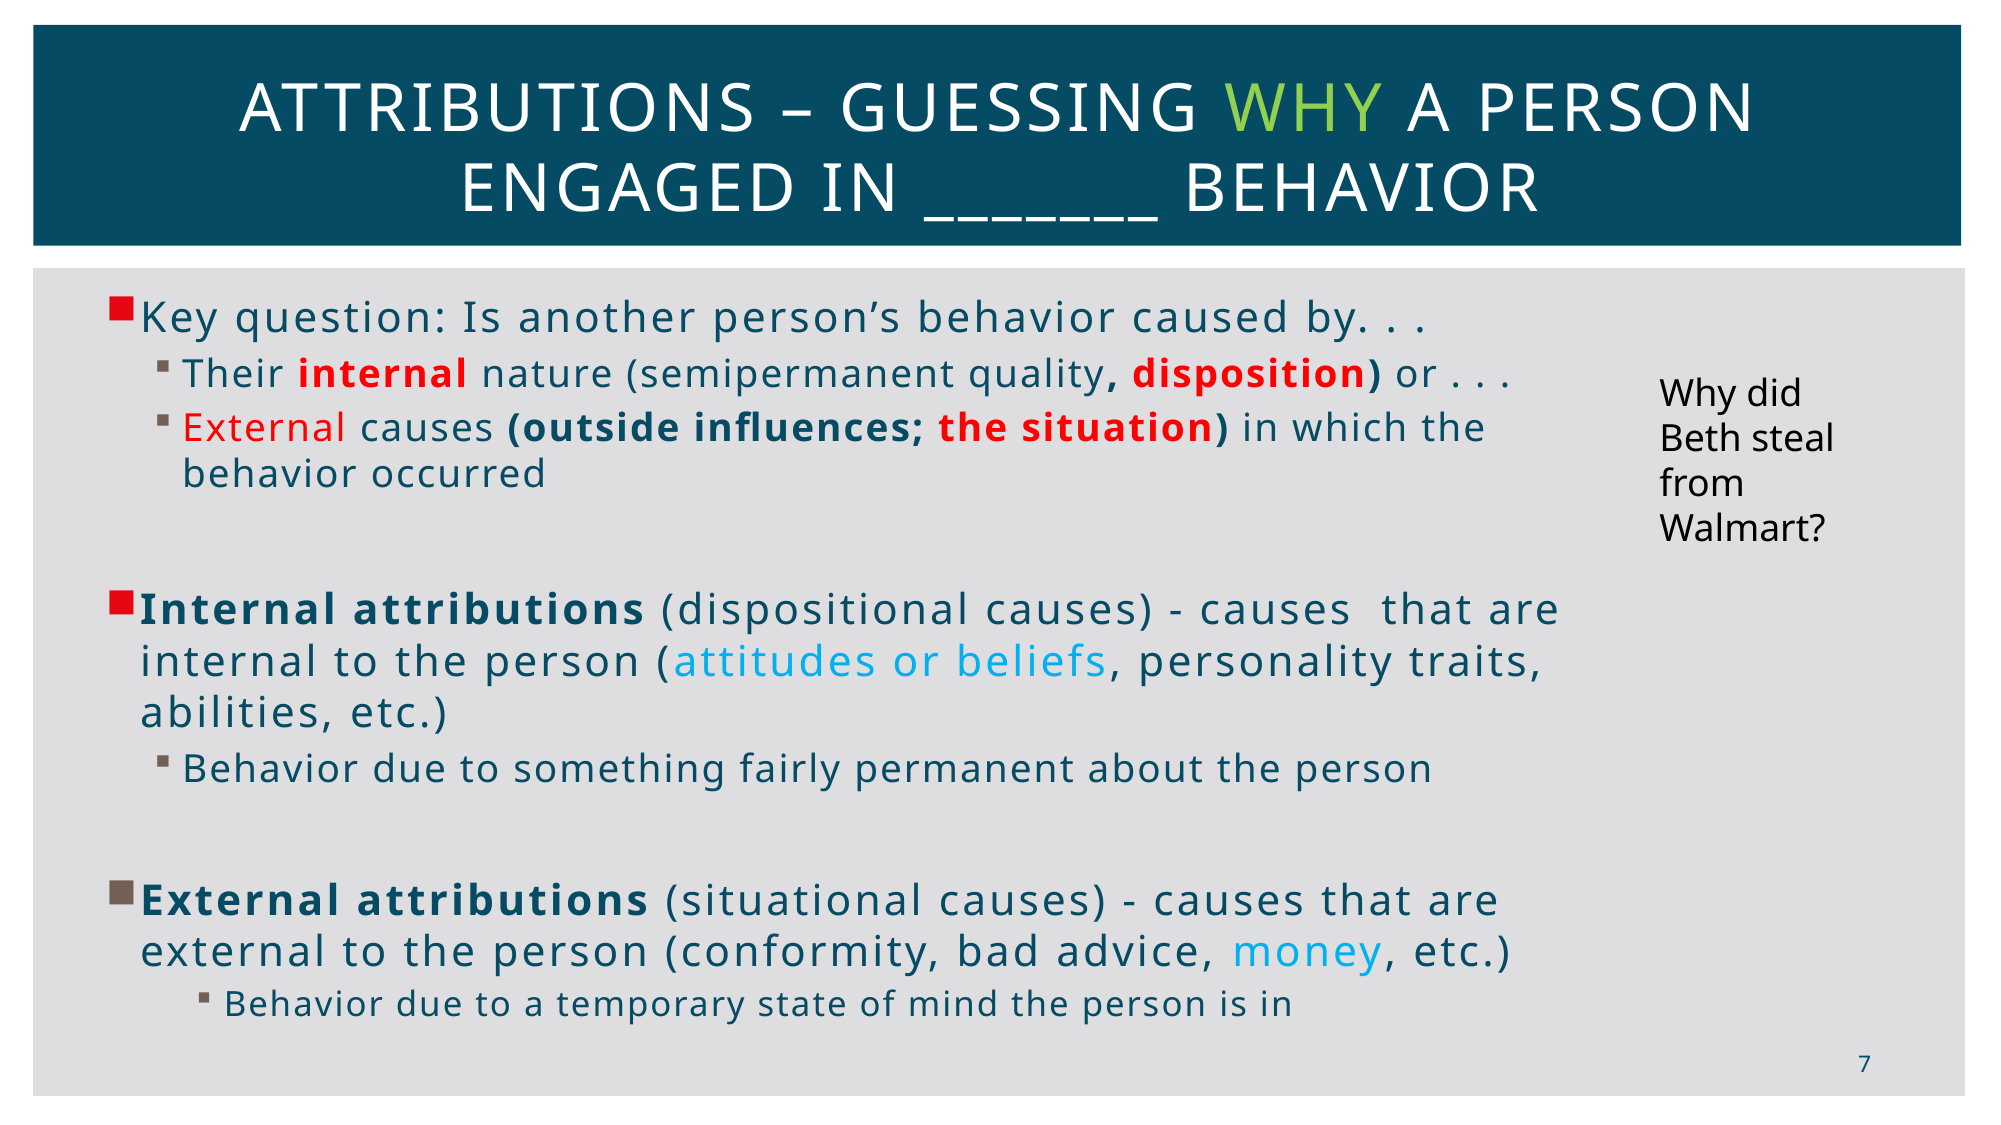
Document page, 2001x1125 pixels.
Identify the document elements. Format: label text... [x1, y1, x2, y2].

text_box Why did Beth steal from Walmart? [1644, 361, 1901, 557]
slide_number 7 [1800, 1041, 1930, 1089]
list Key question: Is another person’s behavior caused by. . . Their internal nature (semipermanent quality, disposition) or . . . External causes (outside influences; the situation) in which the behavior occurred Internal attributions (dispositional causes) - causes that are internal to the person (attitudes or beliefs, personality traits, abilities, etc.) Behavior due to something fairly permanent about the person External attributions (situational causes) - causes that are external to the person (conformity, bad advice, money, etc.) Behavior due to a temporary state of mind the person is in [83, 281, 1599, 1043]
text_box [1570, 354, 1855, 600]
title Attributions – Guessing why a person engaged In _______ Behavior [83, 58, 1917, 232]
